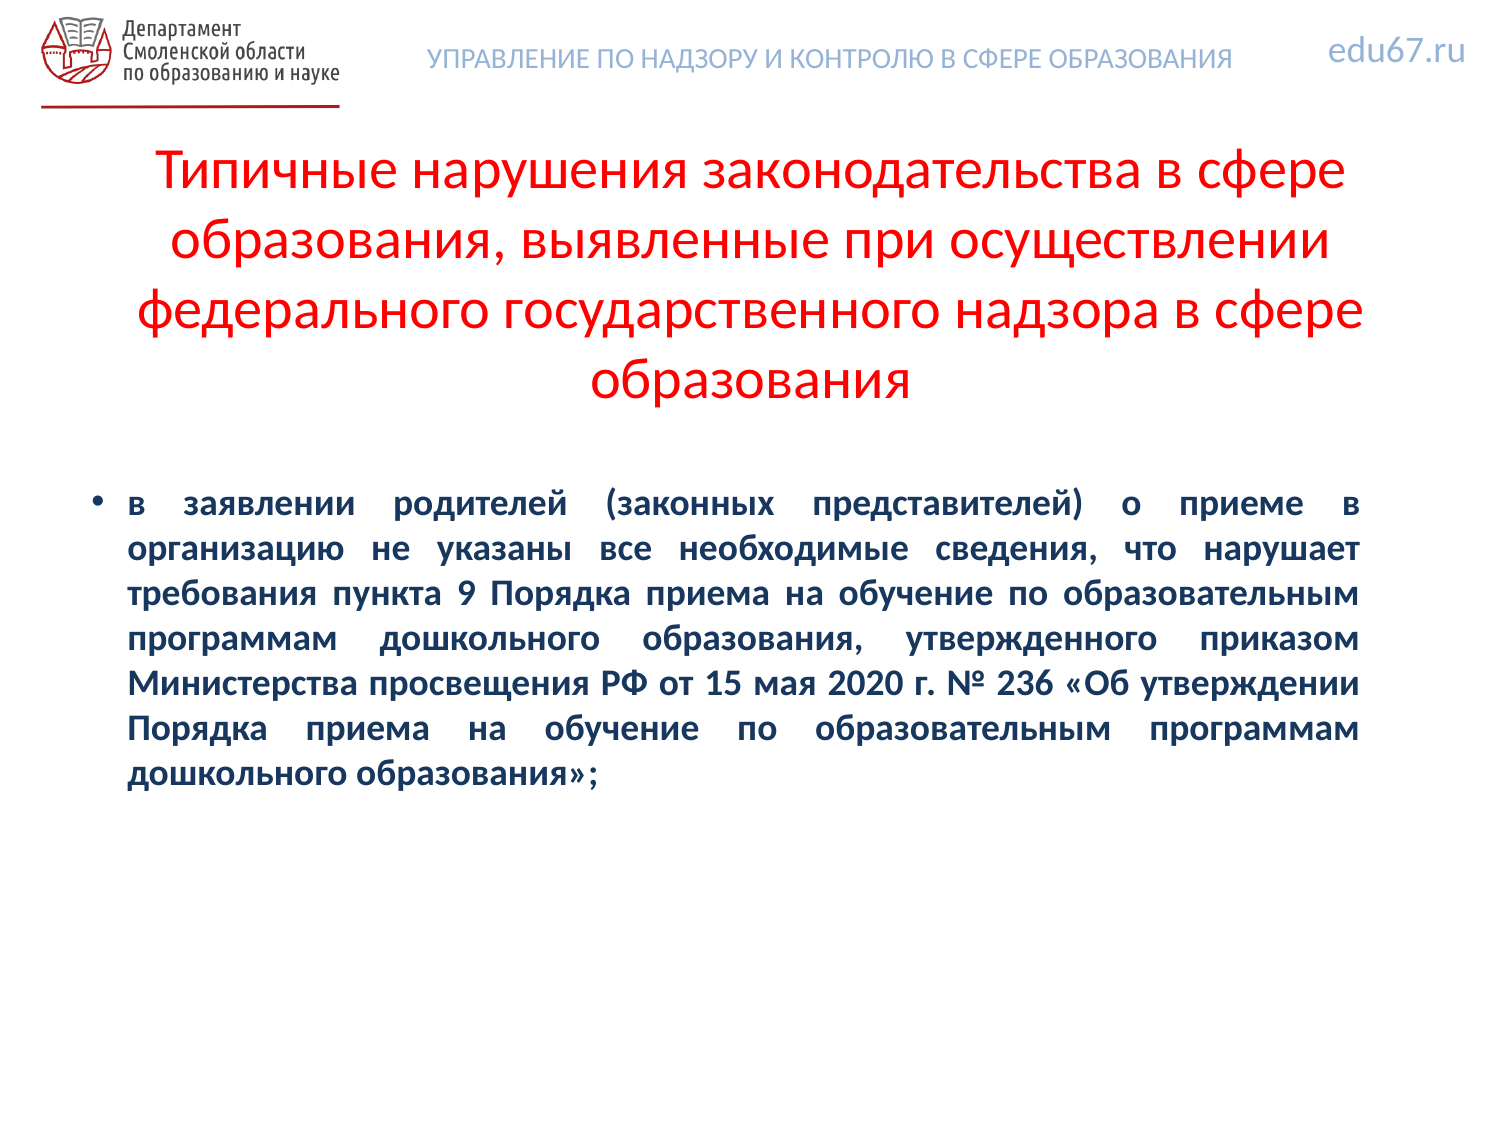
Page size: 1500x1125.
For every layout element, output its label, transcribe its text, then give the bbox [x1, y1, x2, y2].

text_box Типичные нарушения законодательства в сфере образования, выявленные при осуществлении федерального государственного надзора в сфере образования [36, 123, 1466, 418]
text_box УПРАВЛЕНИЕ ПО НАДЗОРУ И КОНТРОЛЮ В СФЕРЕ ОБРАЗОВАНИЯ [385, 32, 1275, 82]
text_box edu67.ru [1313, 17, 1482, 78]
picture [36, 14, 349, 123]
text_box в заявлении родителей (законных представителей) о приеме в организацию не указаны все необходимые сведения, что нарушает требования пункта 9 Порядка приема на обучение по образовательным программам дошкольного образования, утвержденного приказом Министерства просвещения РФ от 15 мая 2020 г. № 236 «Об утверждении Порядка приема на обучение по образовательным программам дошкольного образования»; [76, 470, 1376, 801]
